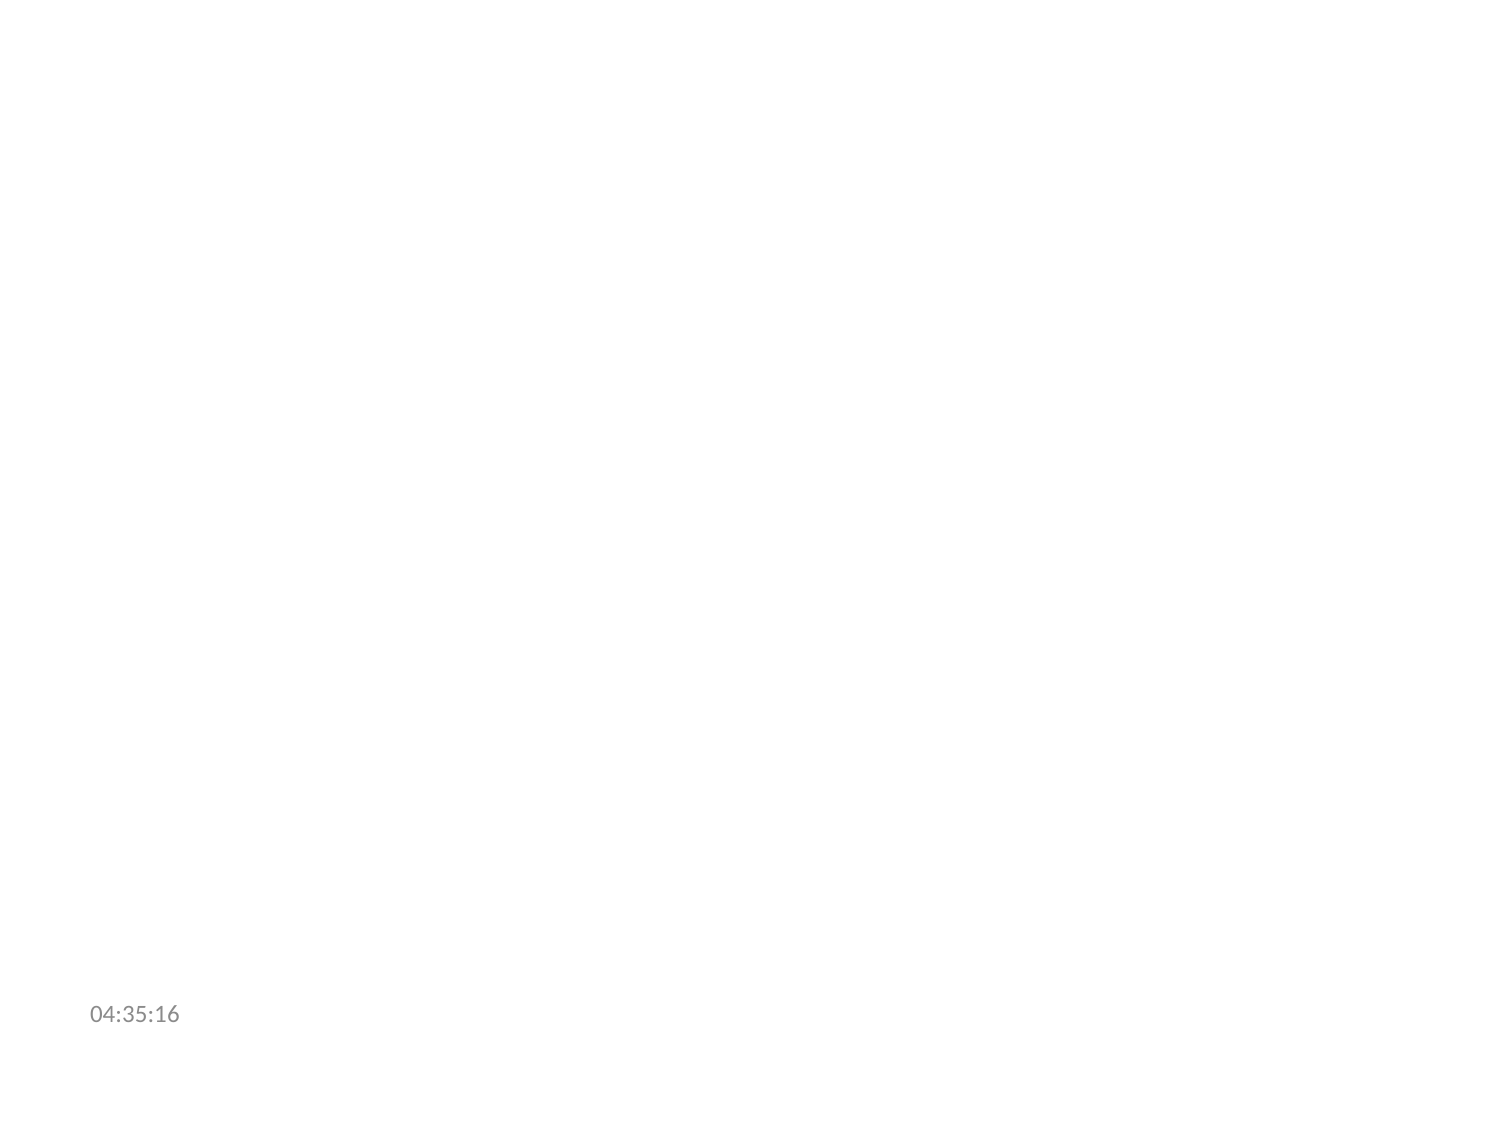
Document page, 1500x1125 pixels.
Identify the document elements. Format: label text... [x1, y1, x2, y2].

text_box 15:35:09 [75, 982, 425, 1043]
